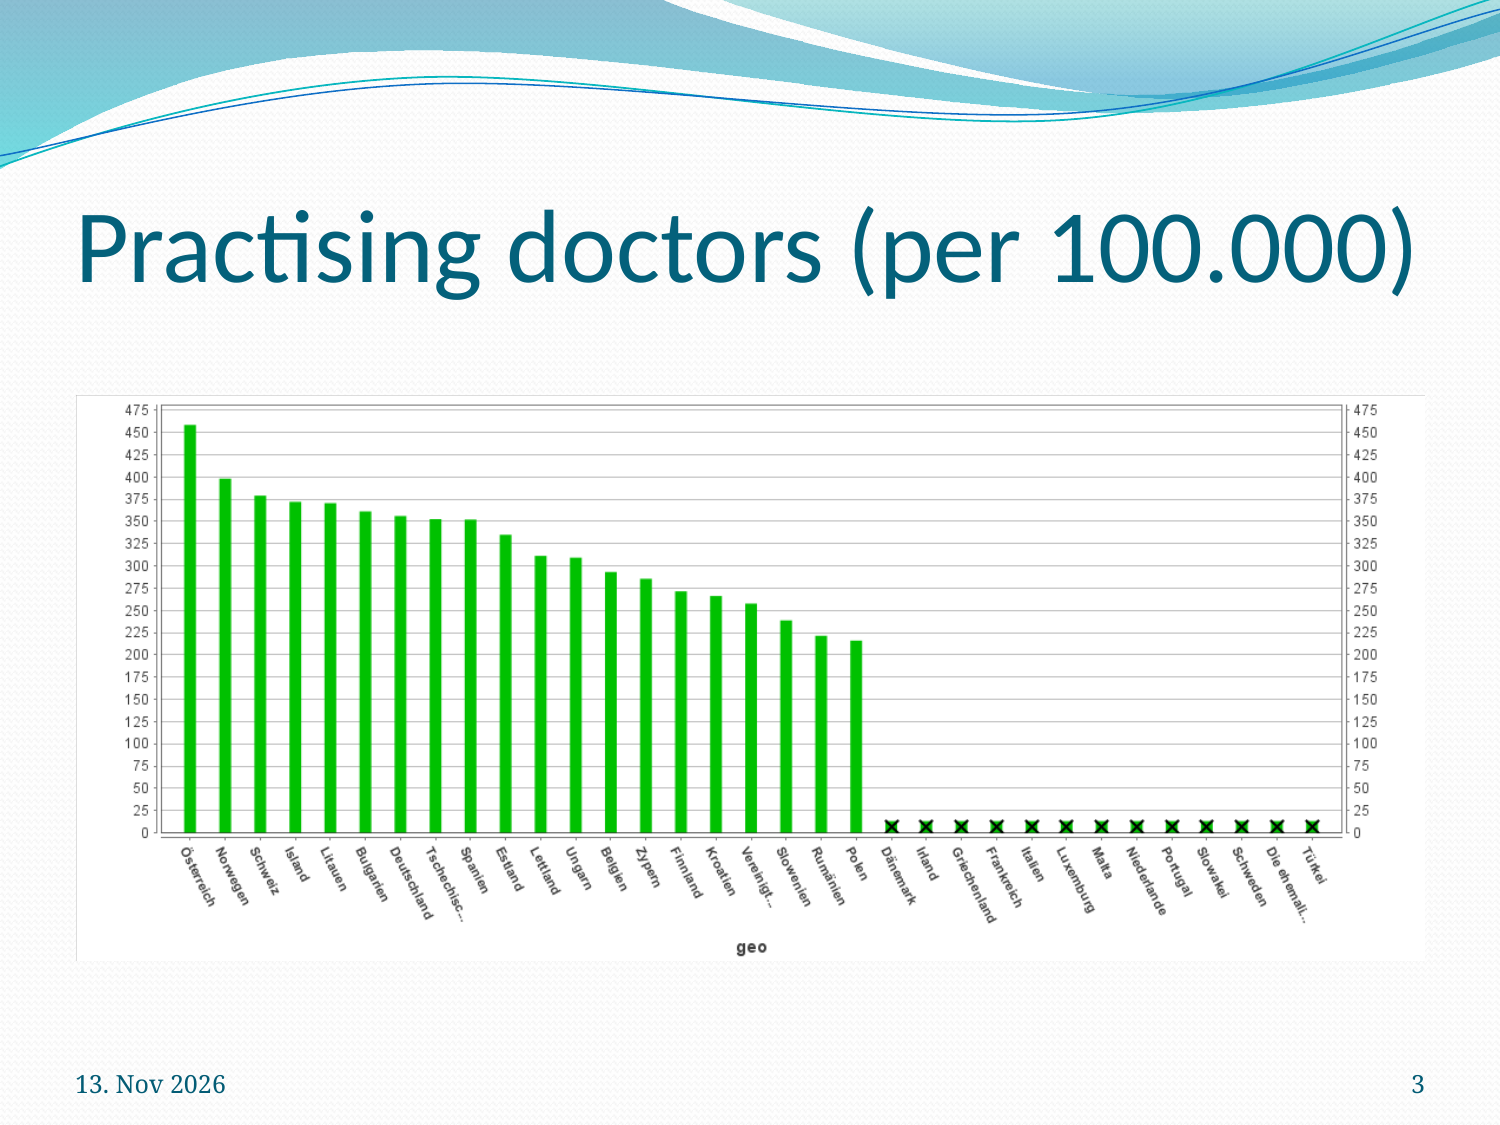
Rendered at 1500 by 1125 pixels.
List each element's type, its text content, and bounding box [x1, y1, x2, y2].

title Practising doctors (per 100.000) [75, 115, 1425, 303]
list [74, 394, 1426, 961]
slide_number 3 [1299, 1042, 1425, 1103]
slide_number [75, 1042, 425, 1103]
